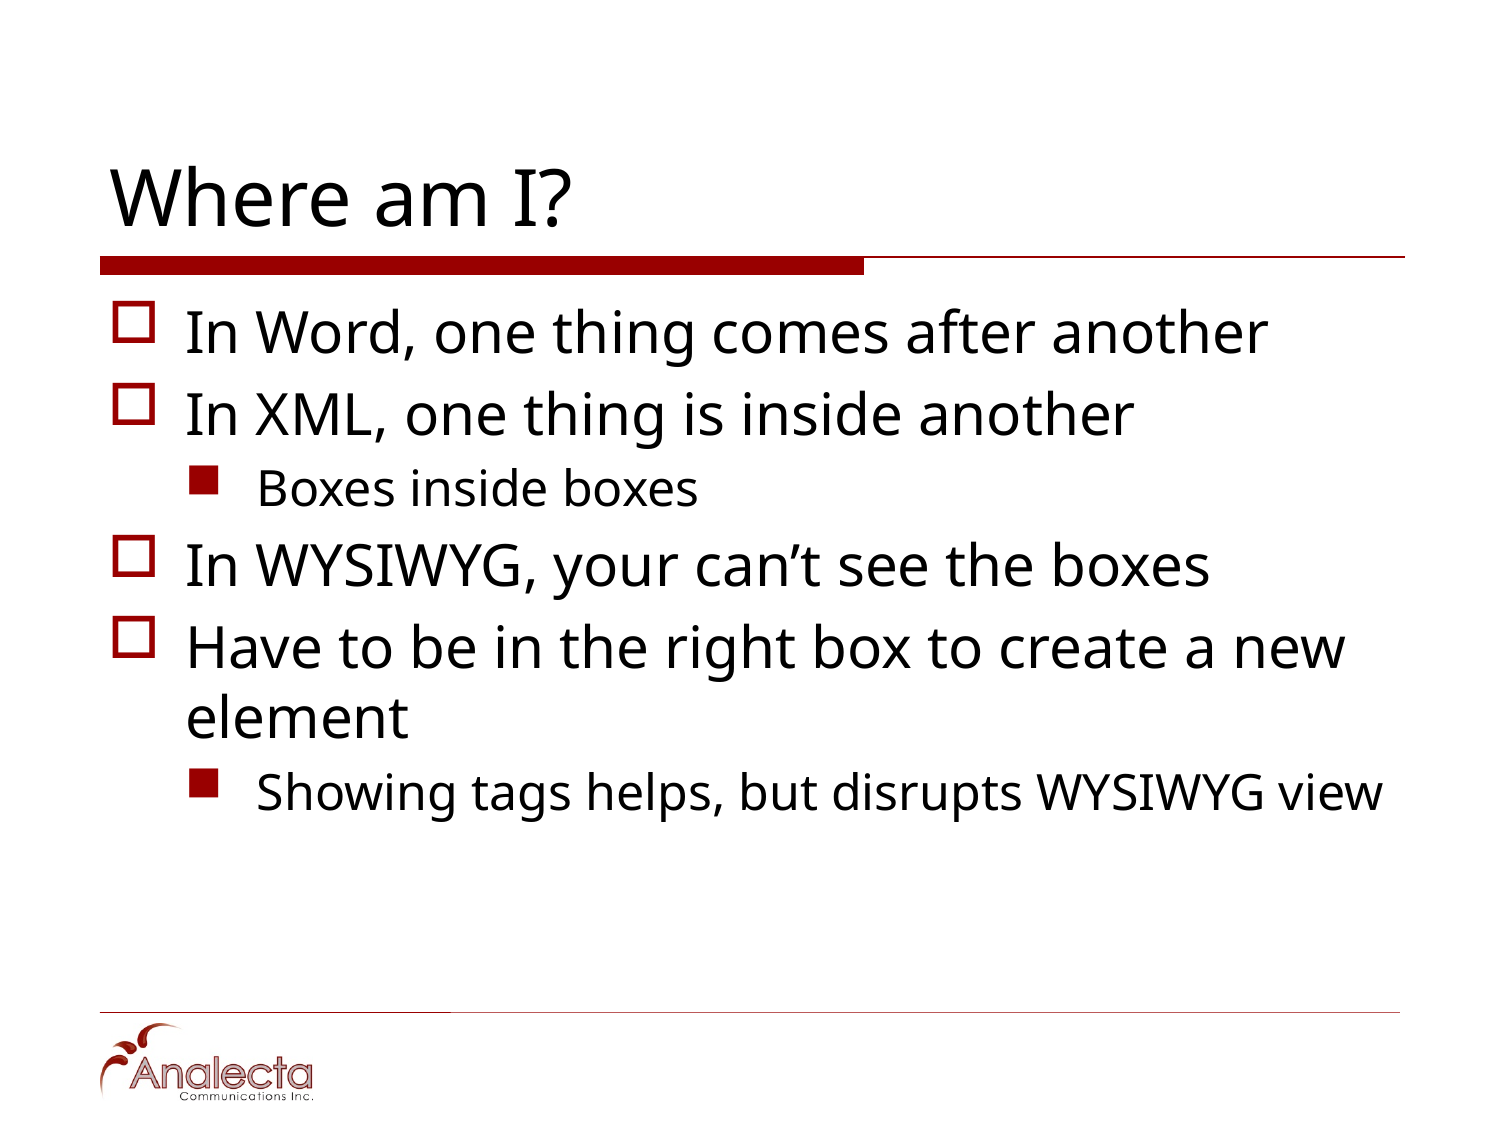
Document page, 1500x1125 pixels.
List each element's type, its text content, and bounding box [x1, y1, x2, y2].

picture [100, 1023, 313, 1101]
list In Word, one thing comes after another In XML, one thing is inside another Boxes inside boxes In WYSIWYG, your can’t see the boxes Have to be in the right box to create a new element Showing tags helps, but disrupts WYSIWYG view [92, 287, 1406, 988]
title Where am I? [94, 50, 1407, 250]
